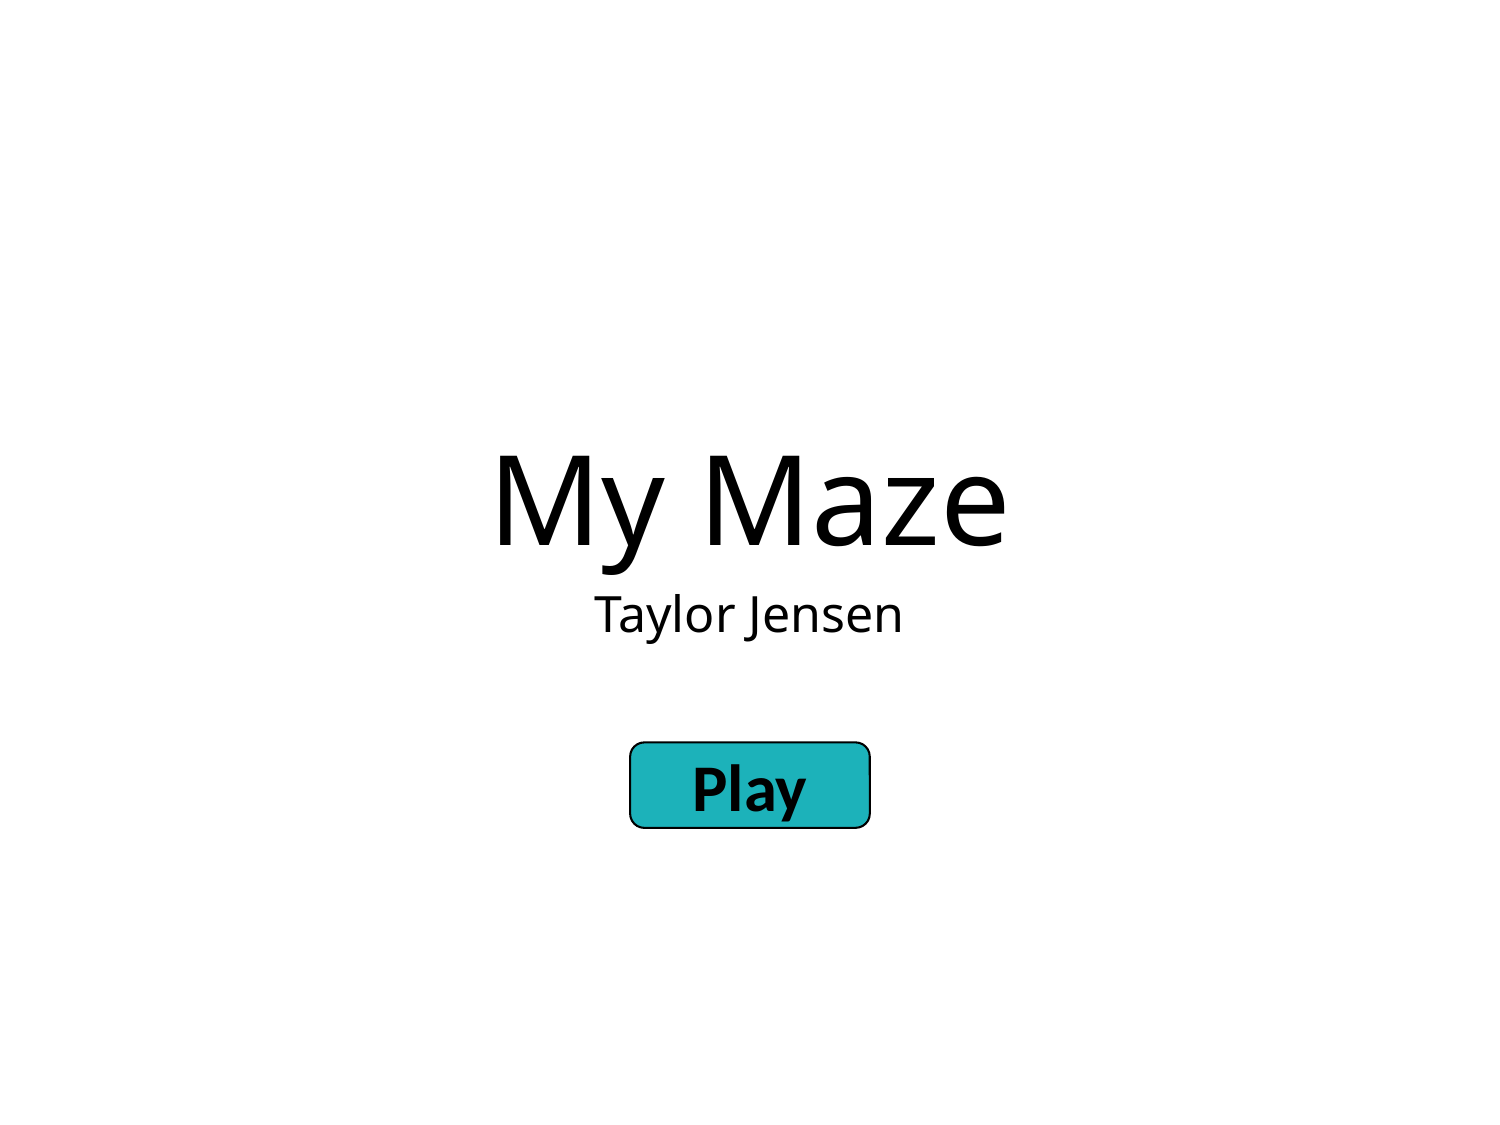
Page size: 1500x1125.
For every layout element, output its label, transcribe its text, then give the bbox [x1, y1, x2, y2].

subtitle Taylor Jensen [187, 581, 1313, 786]
title My Maze [112, 188, 1388, 580]
text_box Play [629, 741, 871, 829]
